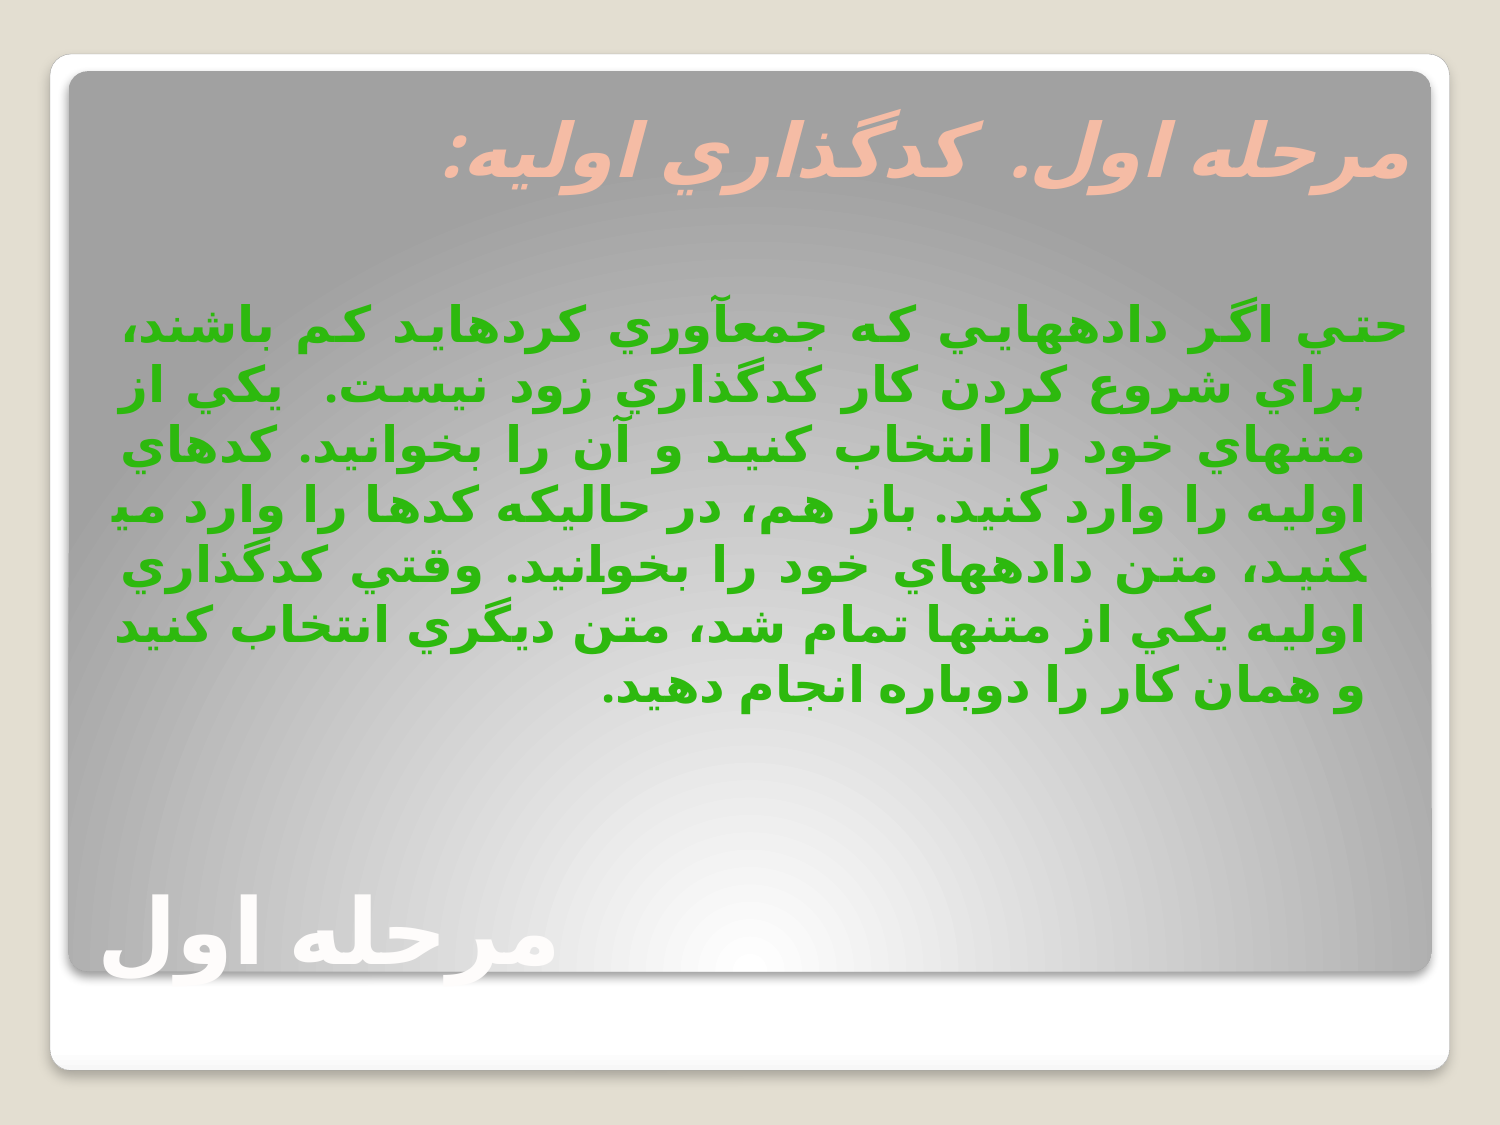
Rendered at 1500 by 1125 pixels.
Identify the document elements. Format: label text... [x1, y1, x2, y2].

title مرحله اول [82, 817, 1425, 990]
list مرحله اول. کدگذاري اوليه: حتي اگر داده­هايي که جمع­آوري کرده­ايد کم باشند، براي شروع کردن کار کدگذاري زود نيست. يکي از متن­هاي خود را انتخاب کنيد و آن را بخوانيد. کدهاي اوليه را وارد کنيد. باز هم، در حاليکه کدها را وارد مي­کنيد، متن داده­هاي خود را بخوانيد. وقتي کدگذاري اوليه يکي از متن­ها تمام شد، متن ديگري انتخاب کنيد و همان کار را دوباره انجام دهيد. [82, 86, 1425, 813]
